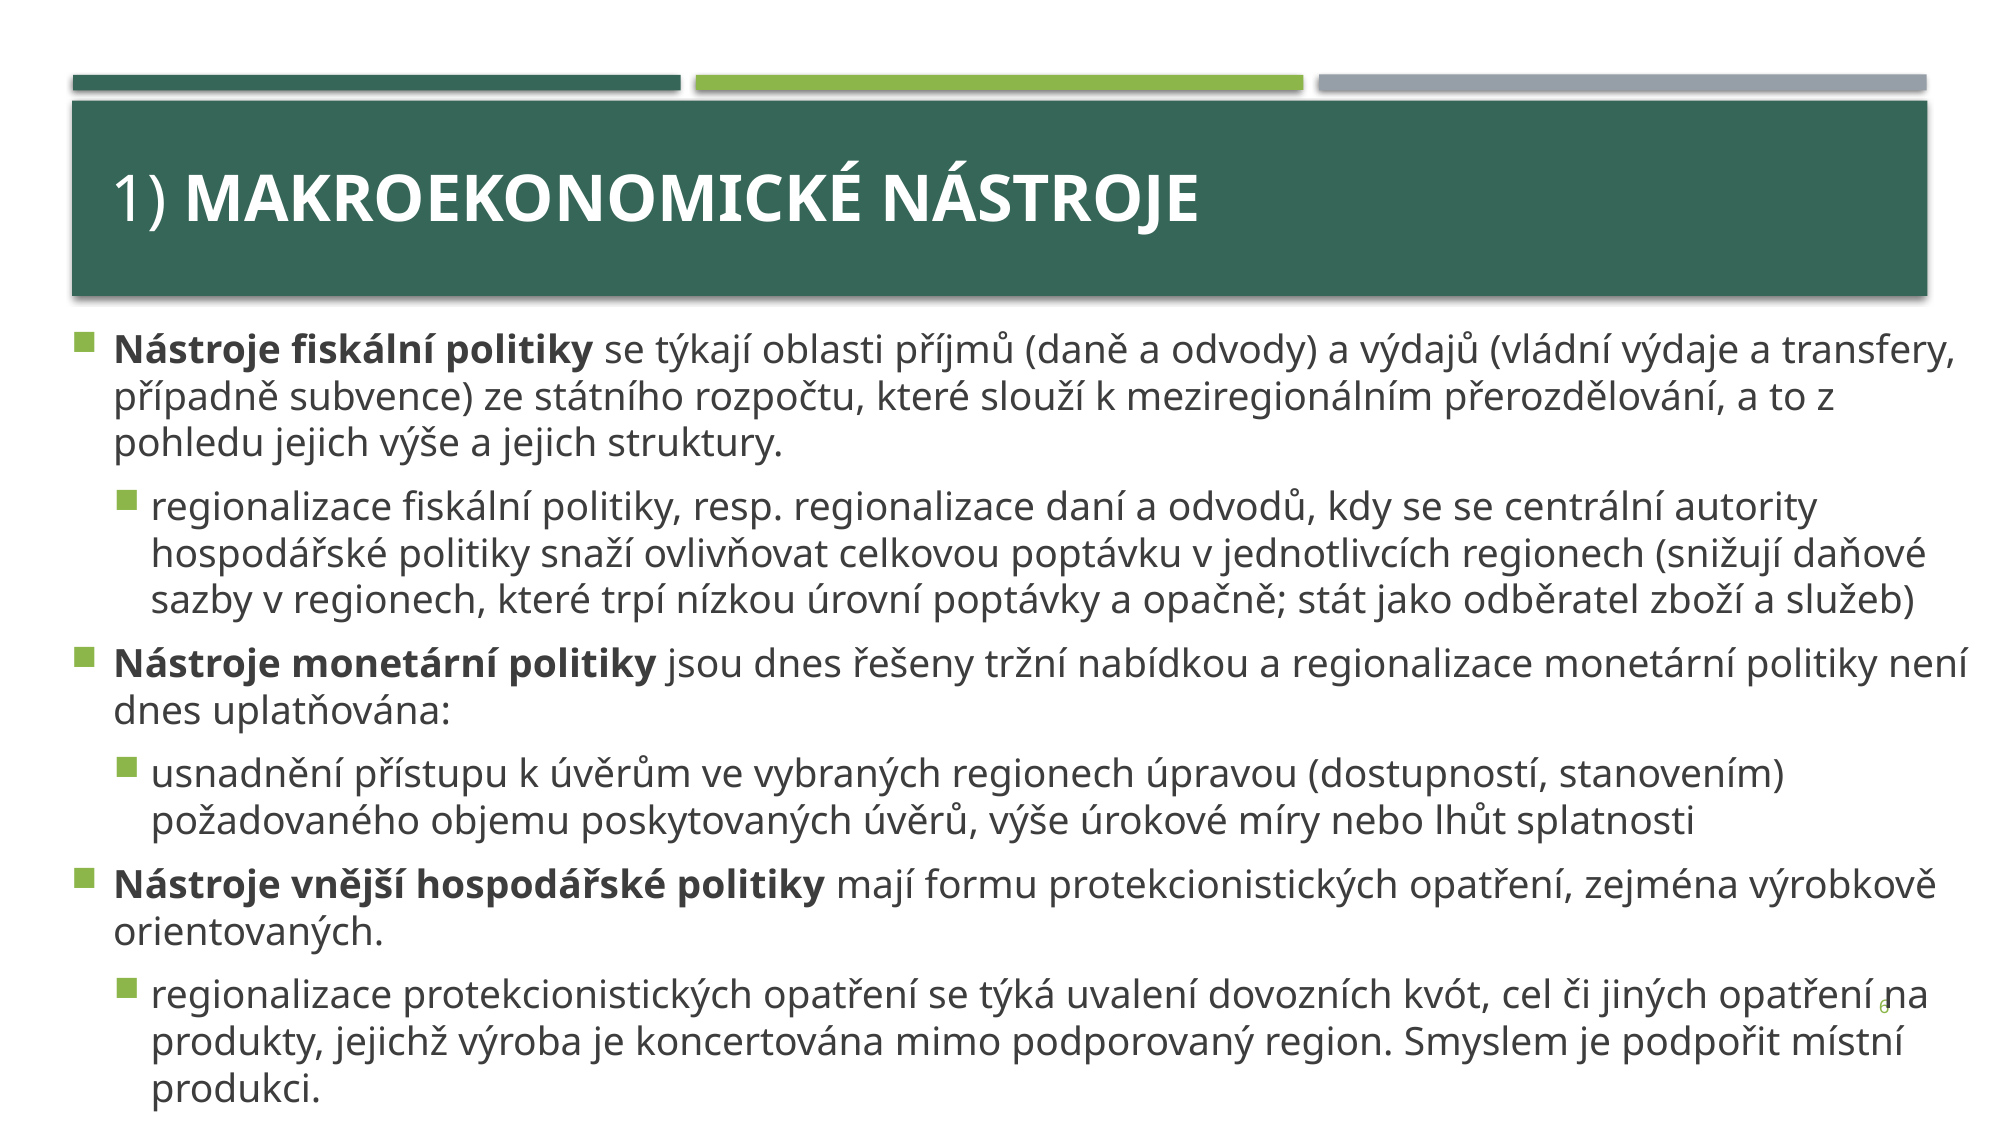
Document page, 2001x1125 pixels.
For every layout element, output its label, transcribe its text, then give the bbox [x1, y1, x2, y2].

list Nástroje fiskální politiky se týkají oblasti příjmů (daně a odvody) a výdajů (vládní výdaje a transfery, případně subvence) ze státního rozpočtu, které slouží k meziregionálním přerozdělování, a to z pohledu jejich výše a jejich struktury. regionalizace fiskální politiky, resp. regionalizace daní a odvodů, kdy se se centrální autority hospodářské politiky snaží ovlivňovat celkovou poptávku v jednotlivcích regionech (snižují daňové sazby v regionech, které trpí nízkou úrovní poptávky a opačně; stát jako odběratel zboží a služeb) Nástroje monetární politiky jsou dnes řešeny tržní nabídkou a regionalizace monetární politiky není dnes uplatňována: usnadnění přístupu k úvěrům ve vybraných regionech úpravou (dostupností, stanovením) požadovaného objemu poskytovaných úvěrů, výše úrokové míry nebo lhůt splatnosti Nástroje vnější hospodářské politiky mají formu protekcionistických opatření, zejména výrobkově orientovaných. regionalizace protekcionistických opatření se týká uvalení dovozních kvót, cel či jiných opatření na produkty, jejichž výroba je koncertována mimo podporovaný region. Smyslem je podpořit místní produkci. [10, 309, 2000, 1125]
slide_number 6 [1732, 977, 1905, 1037]
title 1) Makroekonomické nástroje [95, 115, 1937, 242]
